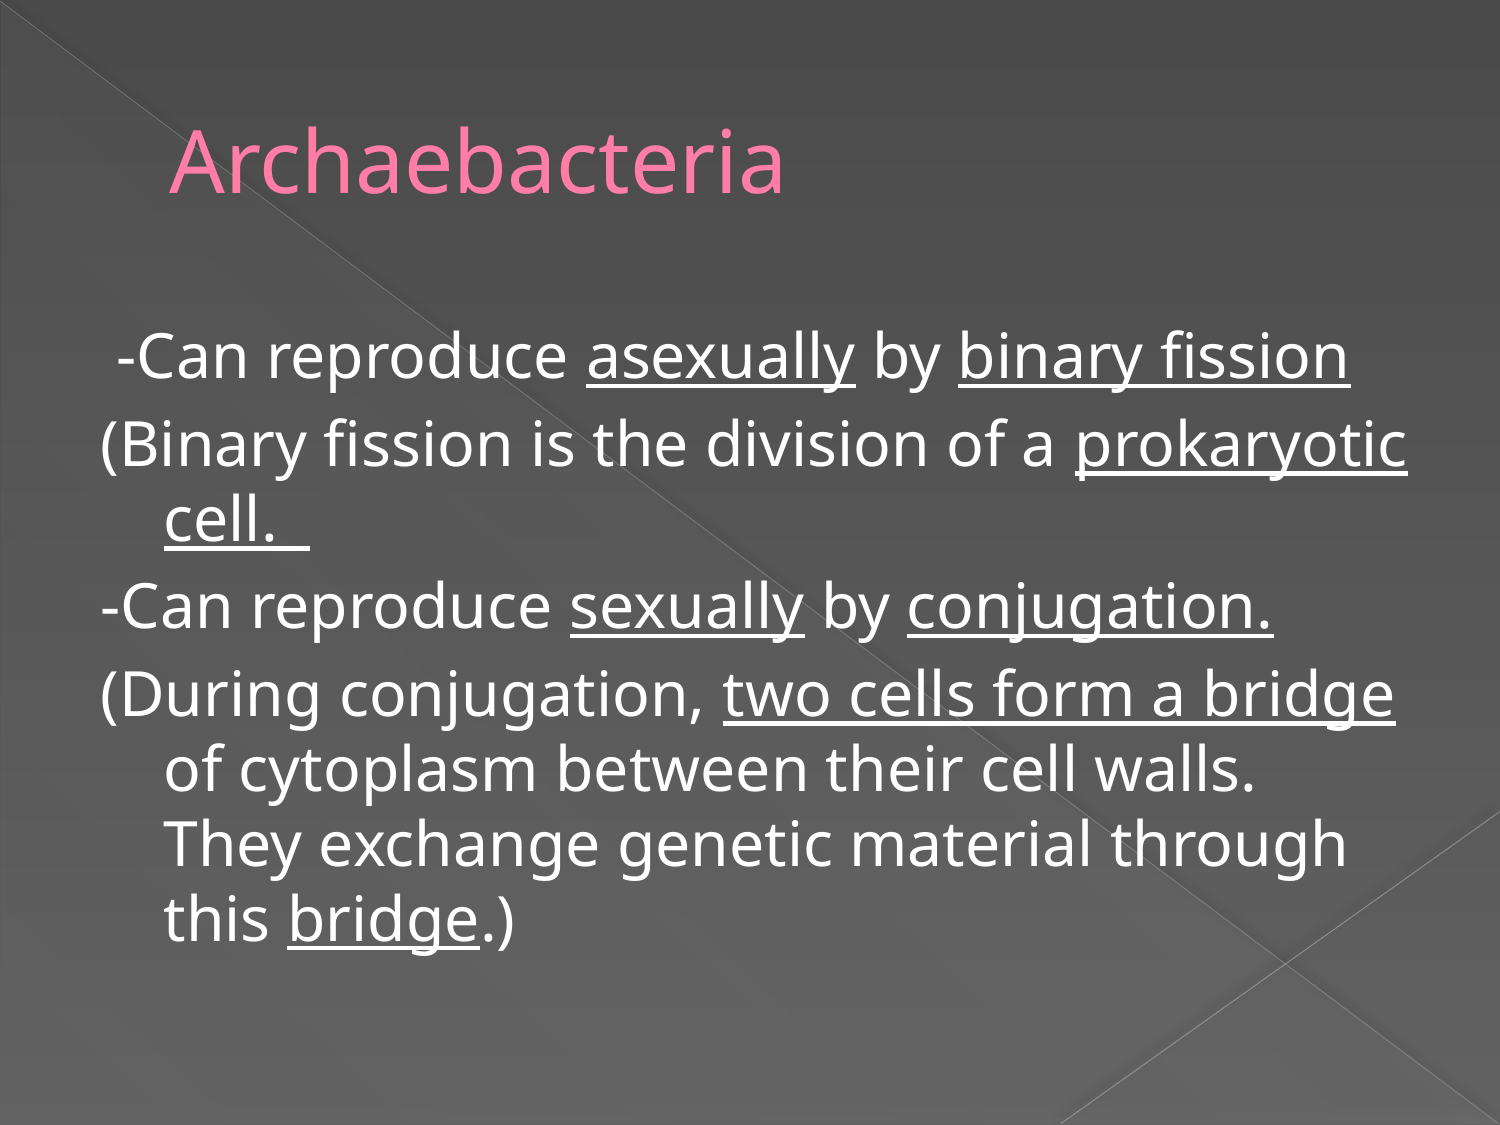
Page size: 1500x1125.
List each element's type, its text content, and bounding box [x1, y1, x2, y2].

title Archaebacteria [75, 43, 1425, 274]
list -Can reproduce asexually by binary fission (Binary fission is the division of a prokaryotic cell. -Can reproduce sexually by conjugation. (During conjugation, two cells form a bridge of cytoplasm between their cell walls. They exchange genetic material through this bridge.) [74, 308, 1426, 1060]
